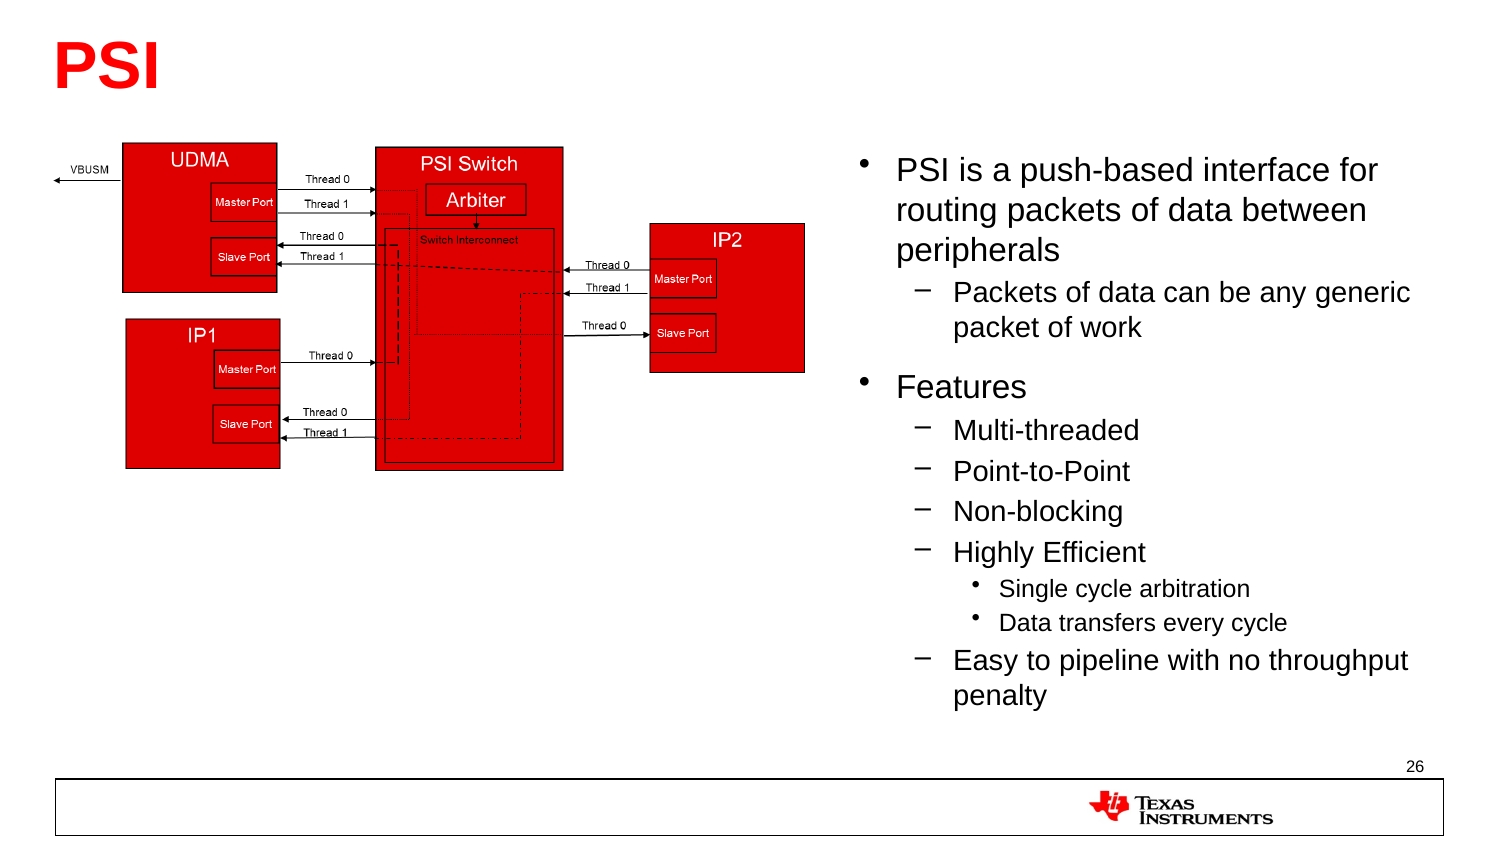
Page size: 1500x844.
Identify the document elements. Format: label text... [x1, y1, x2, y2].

title PSI [37, 17, 1426, 119]
picture [46, 140, 805, 471]
slide_number 26 [1089, 747, 1440, 774]
list PSI is a push-based interface for routing packets of data between peripherals Packets of data can be any generic packet of work Features Multi-threaded Point-to-Point Non-blocking Highly Efficient Single cycle arbitration Data transfers every cycle Easy to pipeline with no throughput penalty [843, 140, 1477, 665]
picture [1087, 789, 1274, 825]
